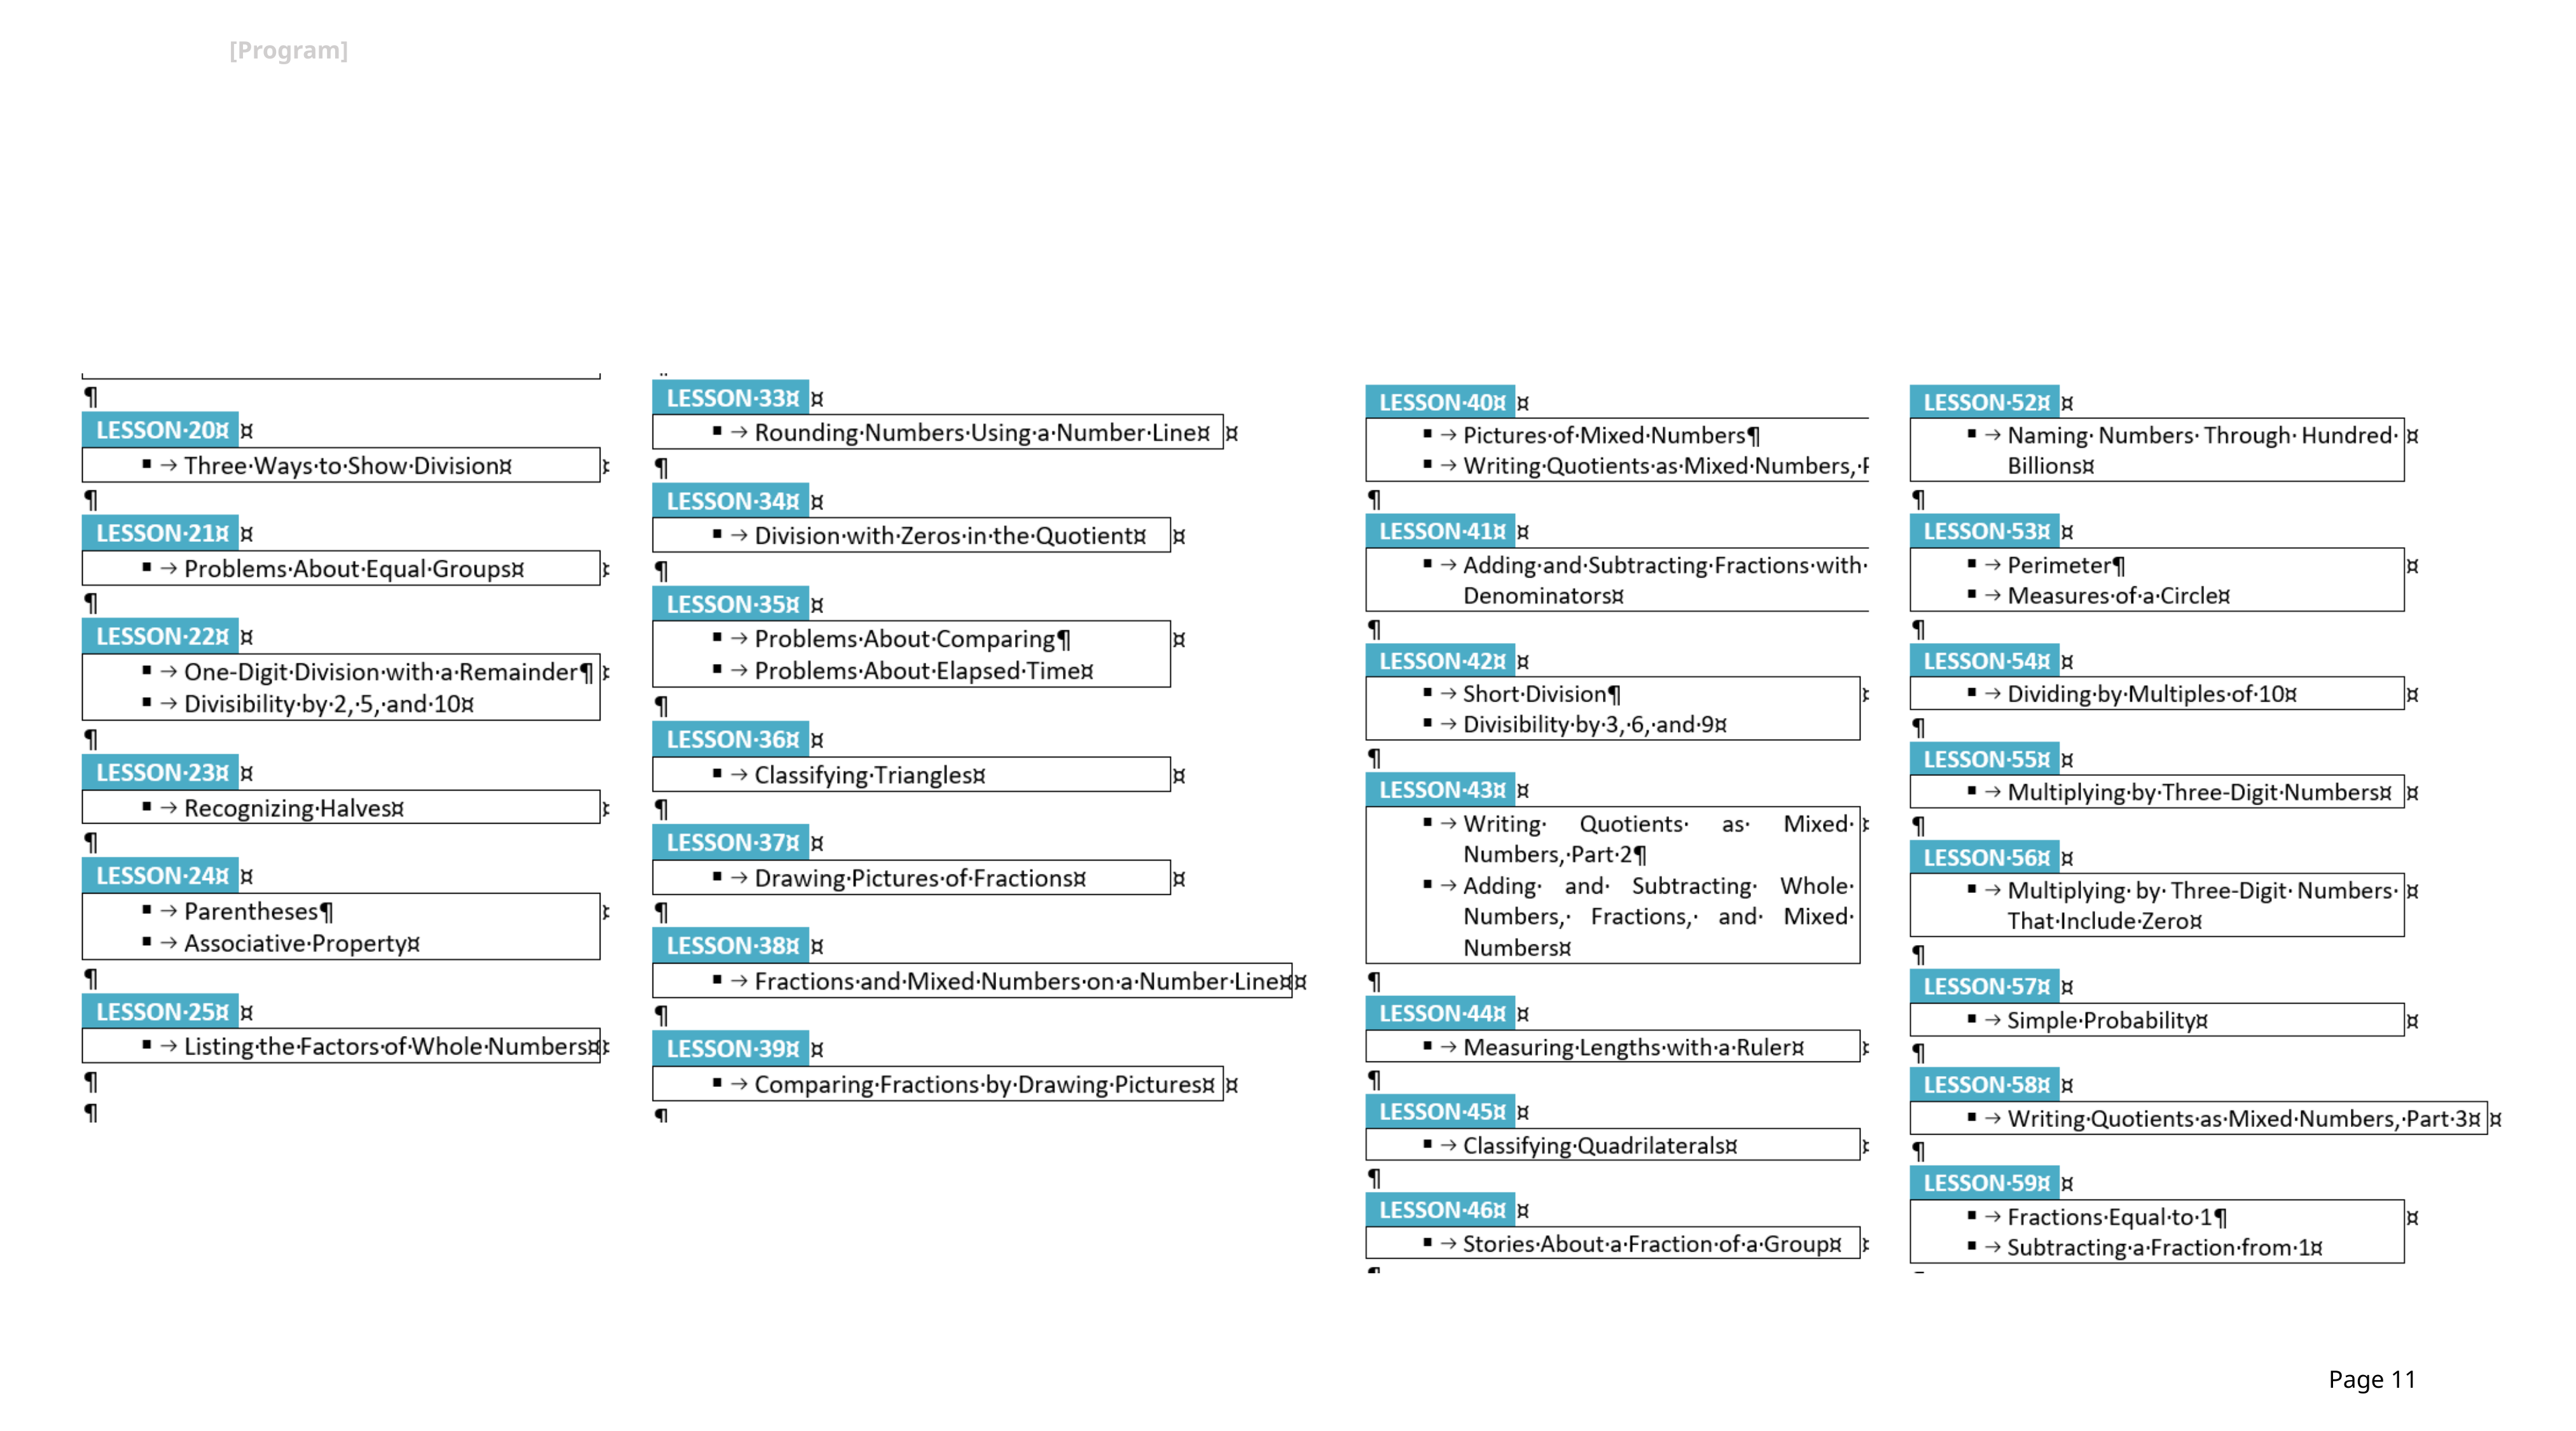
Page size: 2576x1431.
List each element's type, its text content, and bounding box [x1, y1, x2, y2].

text_box Page 11 [2018, 1359, 2428, 1398]
picture [65, 373, 1324, 1123]
text_box [Program] [219, 30, 370, 69]
picture [1347, 373, 2527, 1274]
